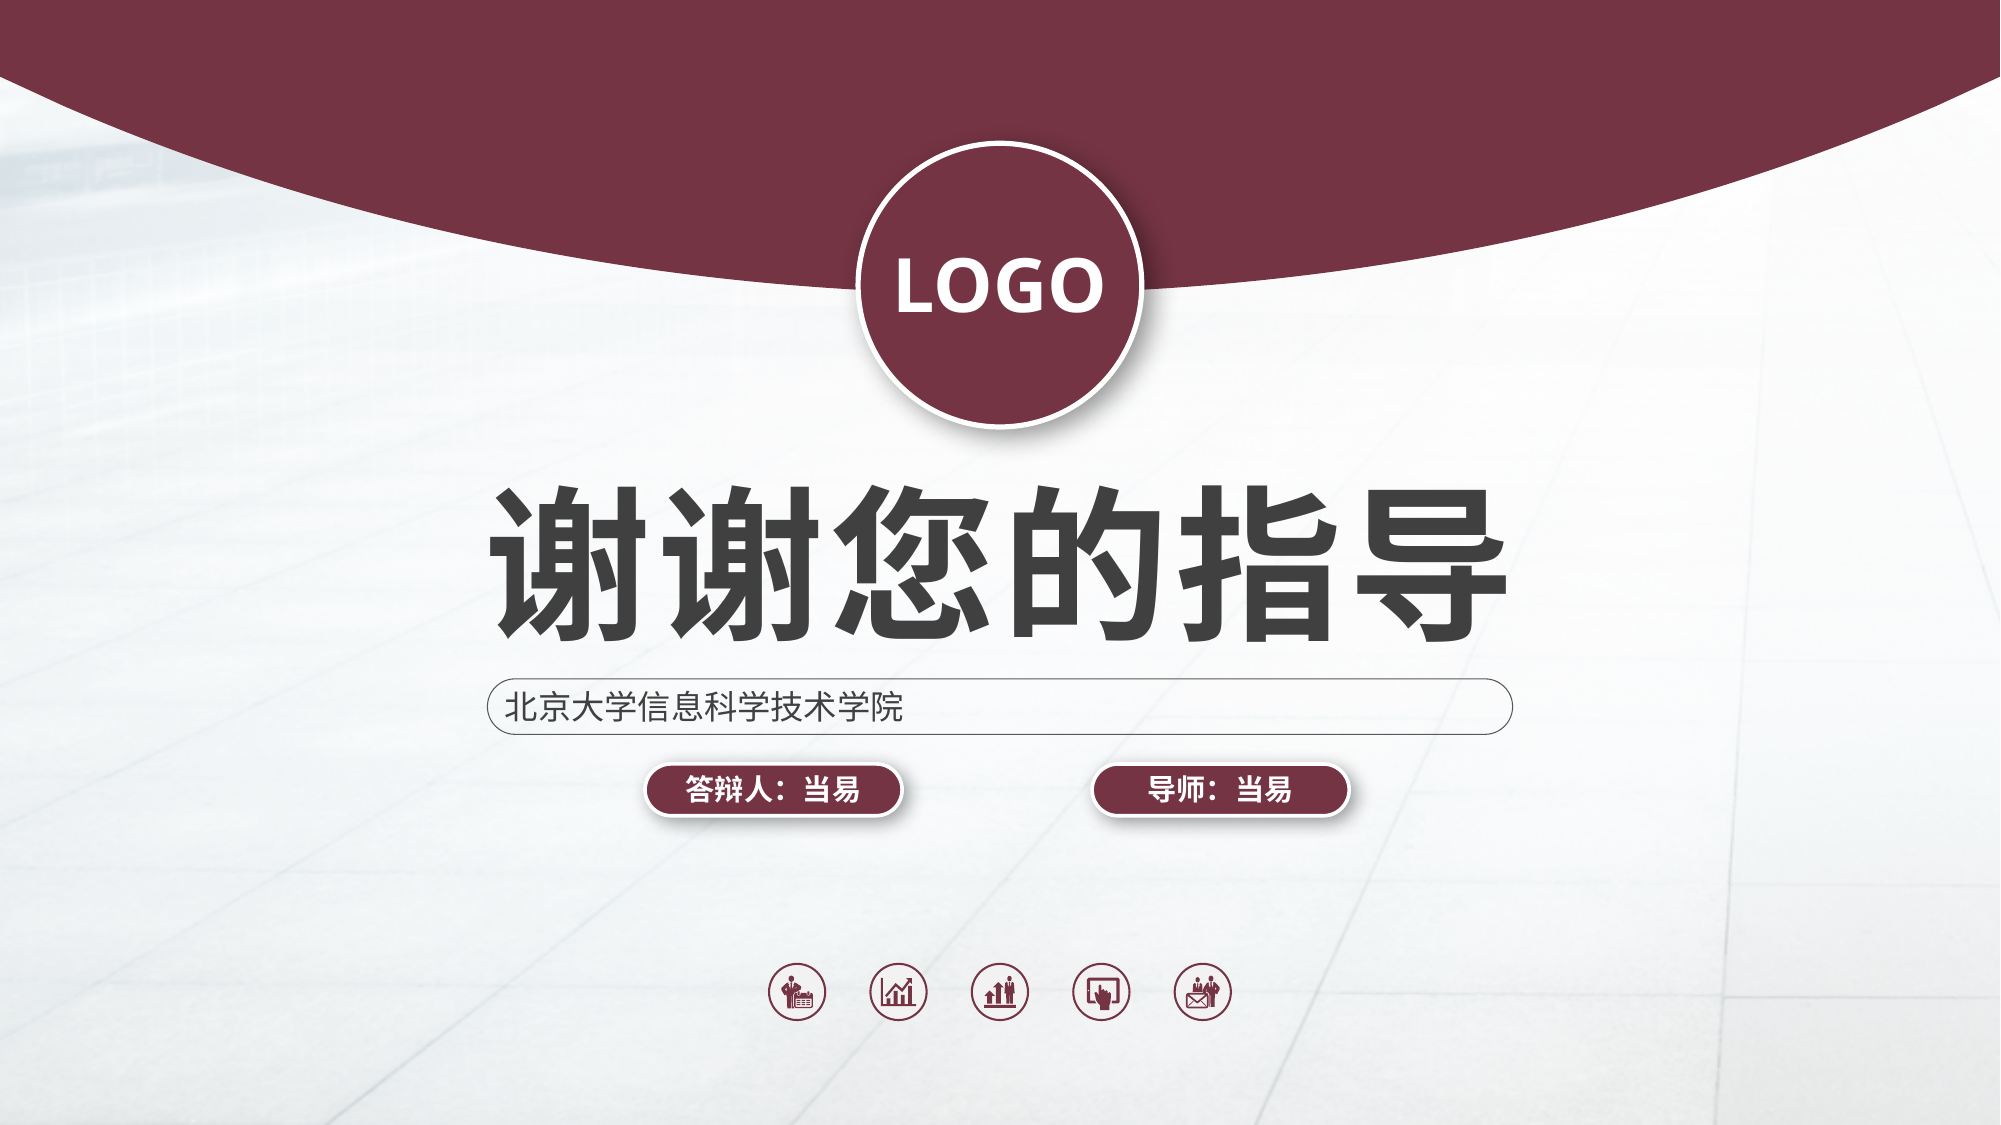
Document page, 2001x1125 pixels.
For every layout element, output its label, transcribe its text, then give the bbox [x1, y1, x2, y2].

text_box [1092, 763, 1350, 816]
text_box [850, 143, 1150, 427]
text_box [644, 763, 903, 816]
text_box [1073, 963, 1130, 1021]
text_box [487, 678, 1513, 735]
text_box 谢谢您的指导 [431, 453, 1569, 669]
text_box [870, 963, 927, 1021]
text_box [768, 963, 826, 1021]
text_box [0, 0, 2000, 291]
picture [0, 0, 2001, 1125]
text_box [1174, 963, 1231, 1021]
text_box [971, 963, 1029, 1021]
